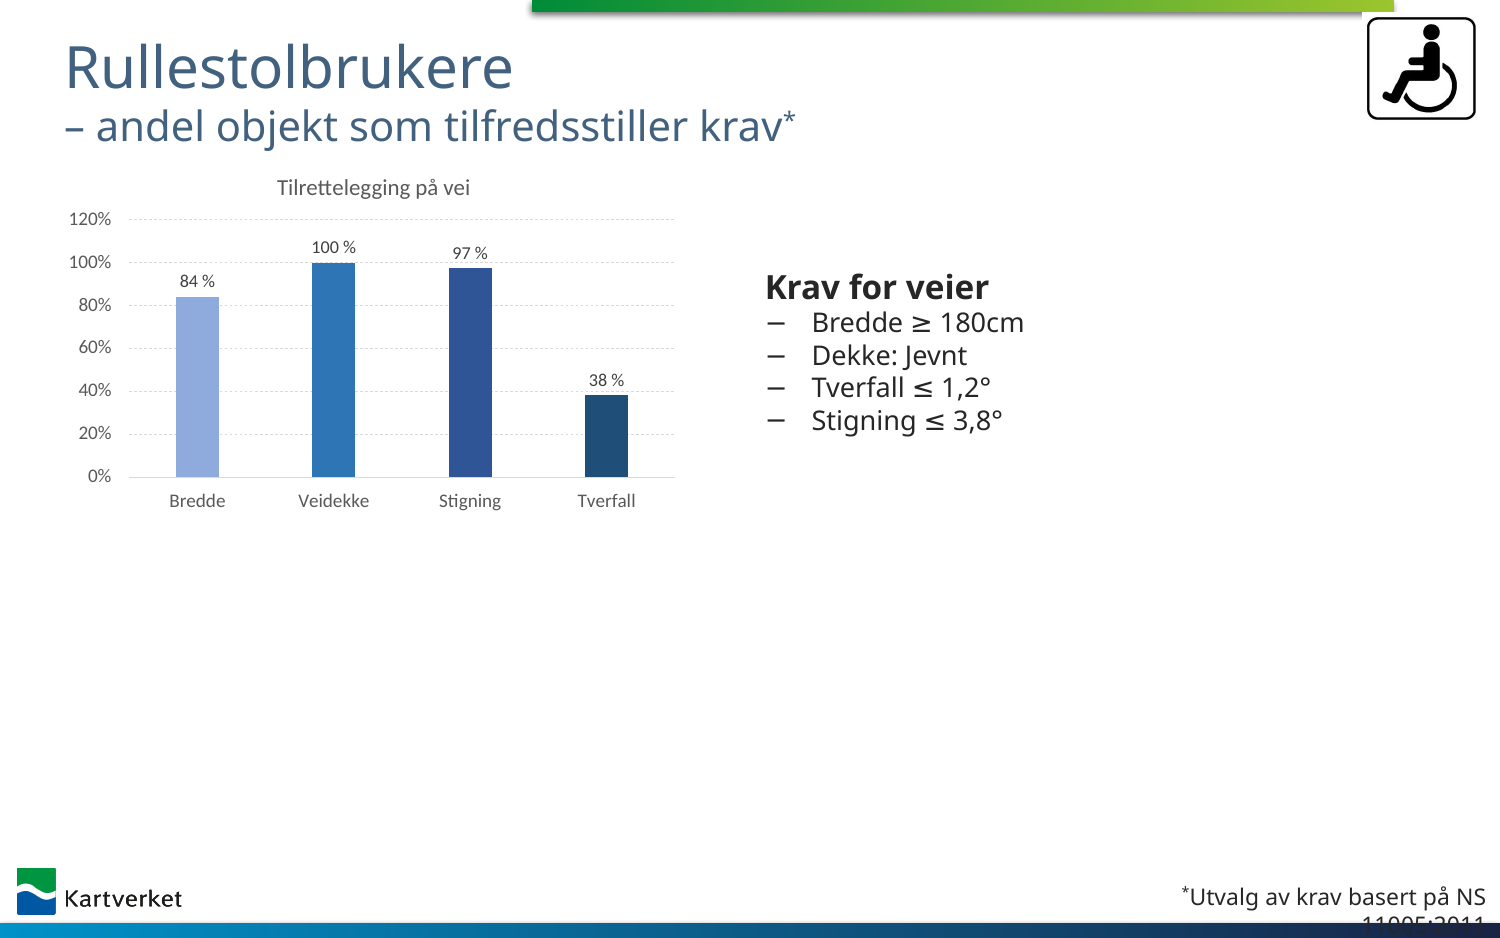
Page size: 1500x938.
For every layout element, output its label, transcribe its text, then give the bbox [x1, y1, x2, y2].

text_box *Utvalg av krav basert på NS 11005:2011 [1068, 873, 1500, 938]
picture [62, 166, 686, 519]
picture [1362, 12, 1481, 126]
text_box Krav for veier Bredde ≥ 180cm Dekke: Jevnt Tverfall ≤ 1,2° Stigning ≤ 3,8° [750, 258, 1234, 444]
text_box Rullestolbrukere – andel objekt som tilfredsstiller krav* [49, 25, 1431, 158]
